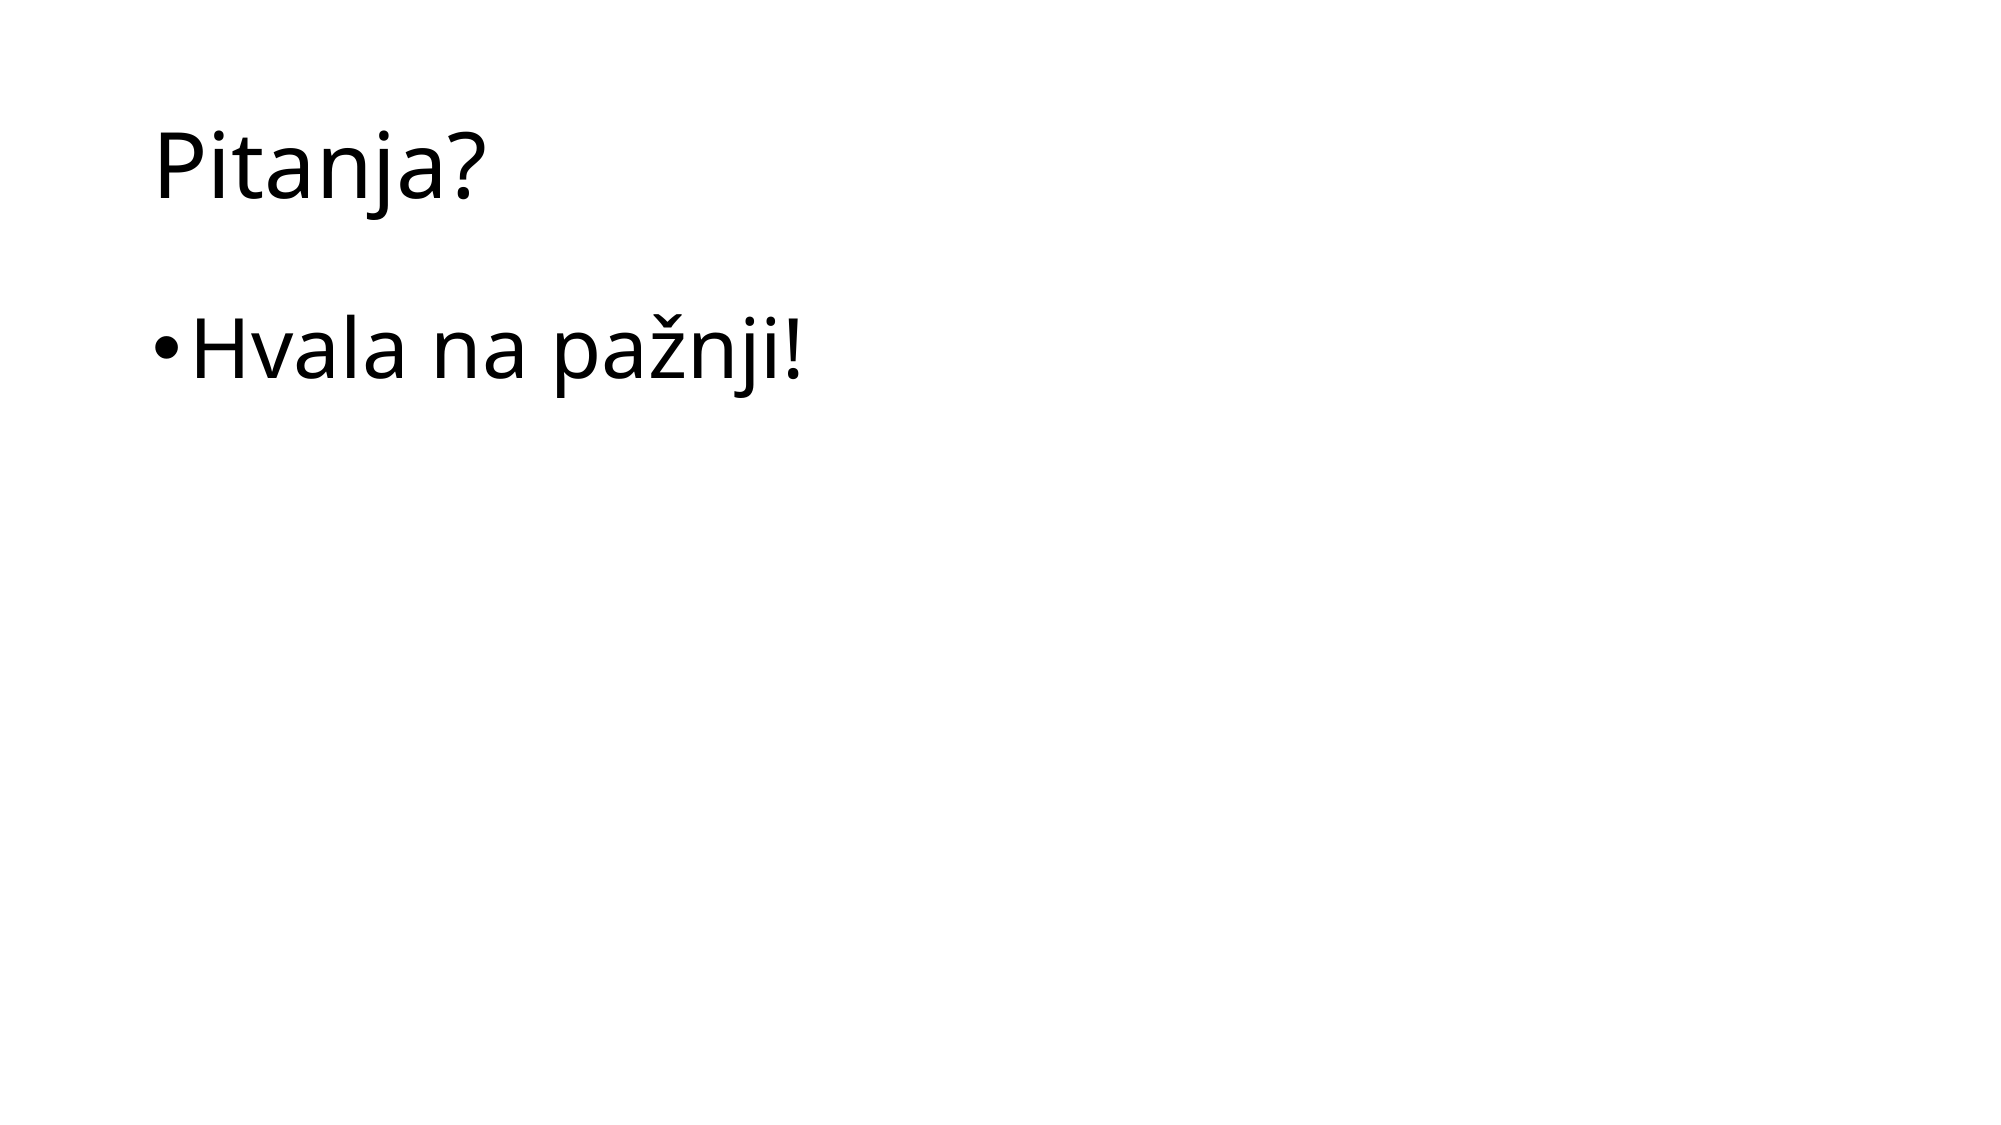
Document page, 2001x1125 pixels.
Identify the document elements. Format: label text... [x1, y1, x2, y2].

title Pitanja? [137, 59, 1863, 278]
list Hvala na pažnji! [137, 299, 1863, 1014]
